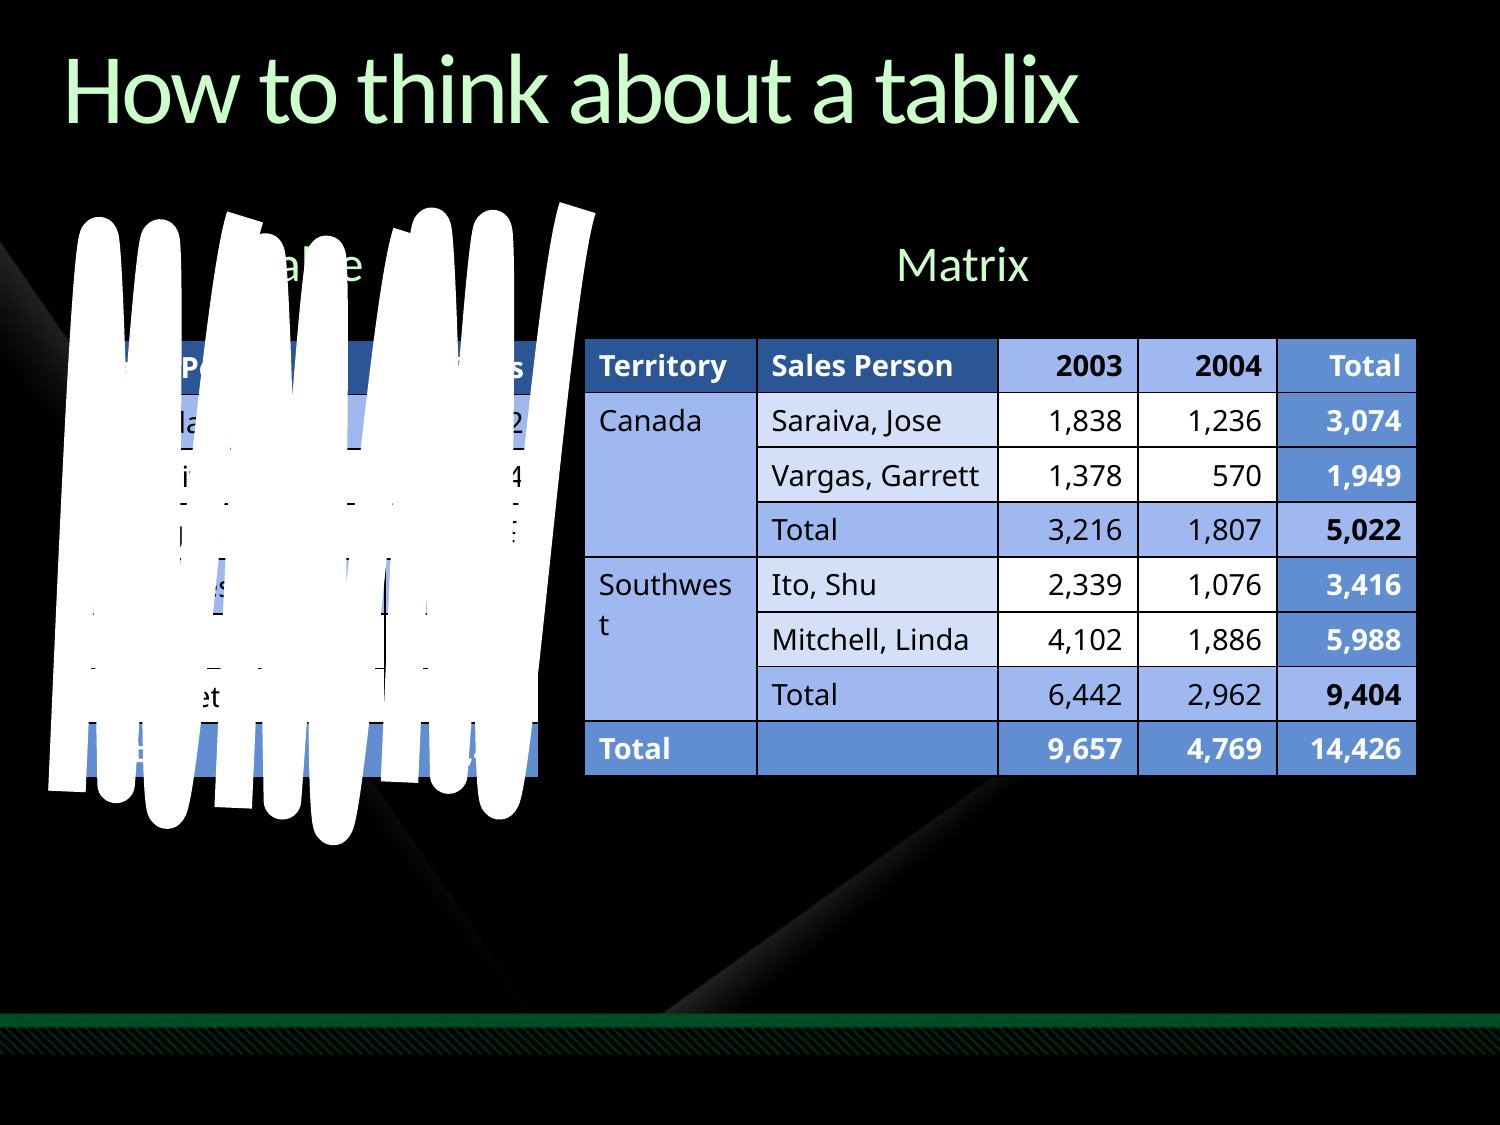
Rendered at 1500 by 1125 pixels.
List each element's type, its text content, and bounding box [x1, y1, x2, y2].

table_cell 1,949 [1278, 448, 1416, 501]
table_cell Total [758, 503, 997, 556]
table_cell 1,886 [1139, 613, 1276, 666]
table_cell 2,339 [999, 558, 1137, 611]
table_cell [758, 722, 997, 775]
table_cell 1,378 [999, 448, 1137, 501]
table_cell 9,404 [1278, 667, 1416, 720]
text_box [66, 207, 578, 831]
table_header 2004 [1139, 339, 1276, 392]
table_cell Ito, Shu [758, 558, 997, 611]
table_cell 5,988 [1278, 613, 1416, 666]
table_cell 1,076 [1139, 558, 1276, 611]
table_cell 4,769 [1139, 722, 1276, 775]
table_cell 1,236 [1139, 393, 1276, 446]
table_cell 3,216 [999, 503, 1137, 556]
table_header Total [1278, 339, 1416, 392]
table_header Territory [585, 339, 756, 392]
table_cell 1,838 [999, 393, 1137, 446]
table_cell 3,416 [1278, 558, 1416, 611]
table_cell 9,657 [999, 722, 1137, 775]
table_header 2003 [999, 339, 1137, 392]
table_header Sales Person [758, 339, 997, 392]
table_cell 4,102 [999, 613, 1137, 666]
table_cell 570 [1139, 448, 1276, 501]
picture [0, 0, 1500, 1125]
table_cell 5,022 [1278, 503, 1416, 556]
table_cell 6,442 [999, 667, 1137, 720]
table_cell Vargas, Garrett [758, 448, 997, 501]
table_cell Saraiva, Jose [758, 393, 997, 446]
table_cell Southwest [585, 558, 756, 720]
table_cell Mitchell, Linda [758, 613, 997, 666]
table_cell 14,426 [1278, 722, 1416, 775]
table_cell Total [585, 722, 756, 775]
table_cell Total [758, 667, 997, 720]
table_cell 1,807 [1139, 503, 1276, 556]
text_box Matrix [733, 237, 1192, 292]
table_cell 2,962 [1139, 667, 1276, 720]
title How to think about a tablix [62, 37, 1438, 147]
table_cell 3,074 [1278, 393, 1416, 446]
table_cell Canada [585, 393, 756, 556]
